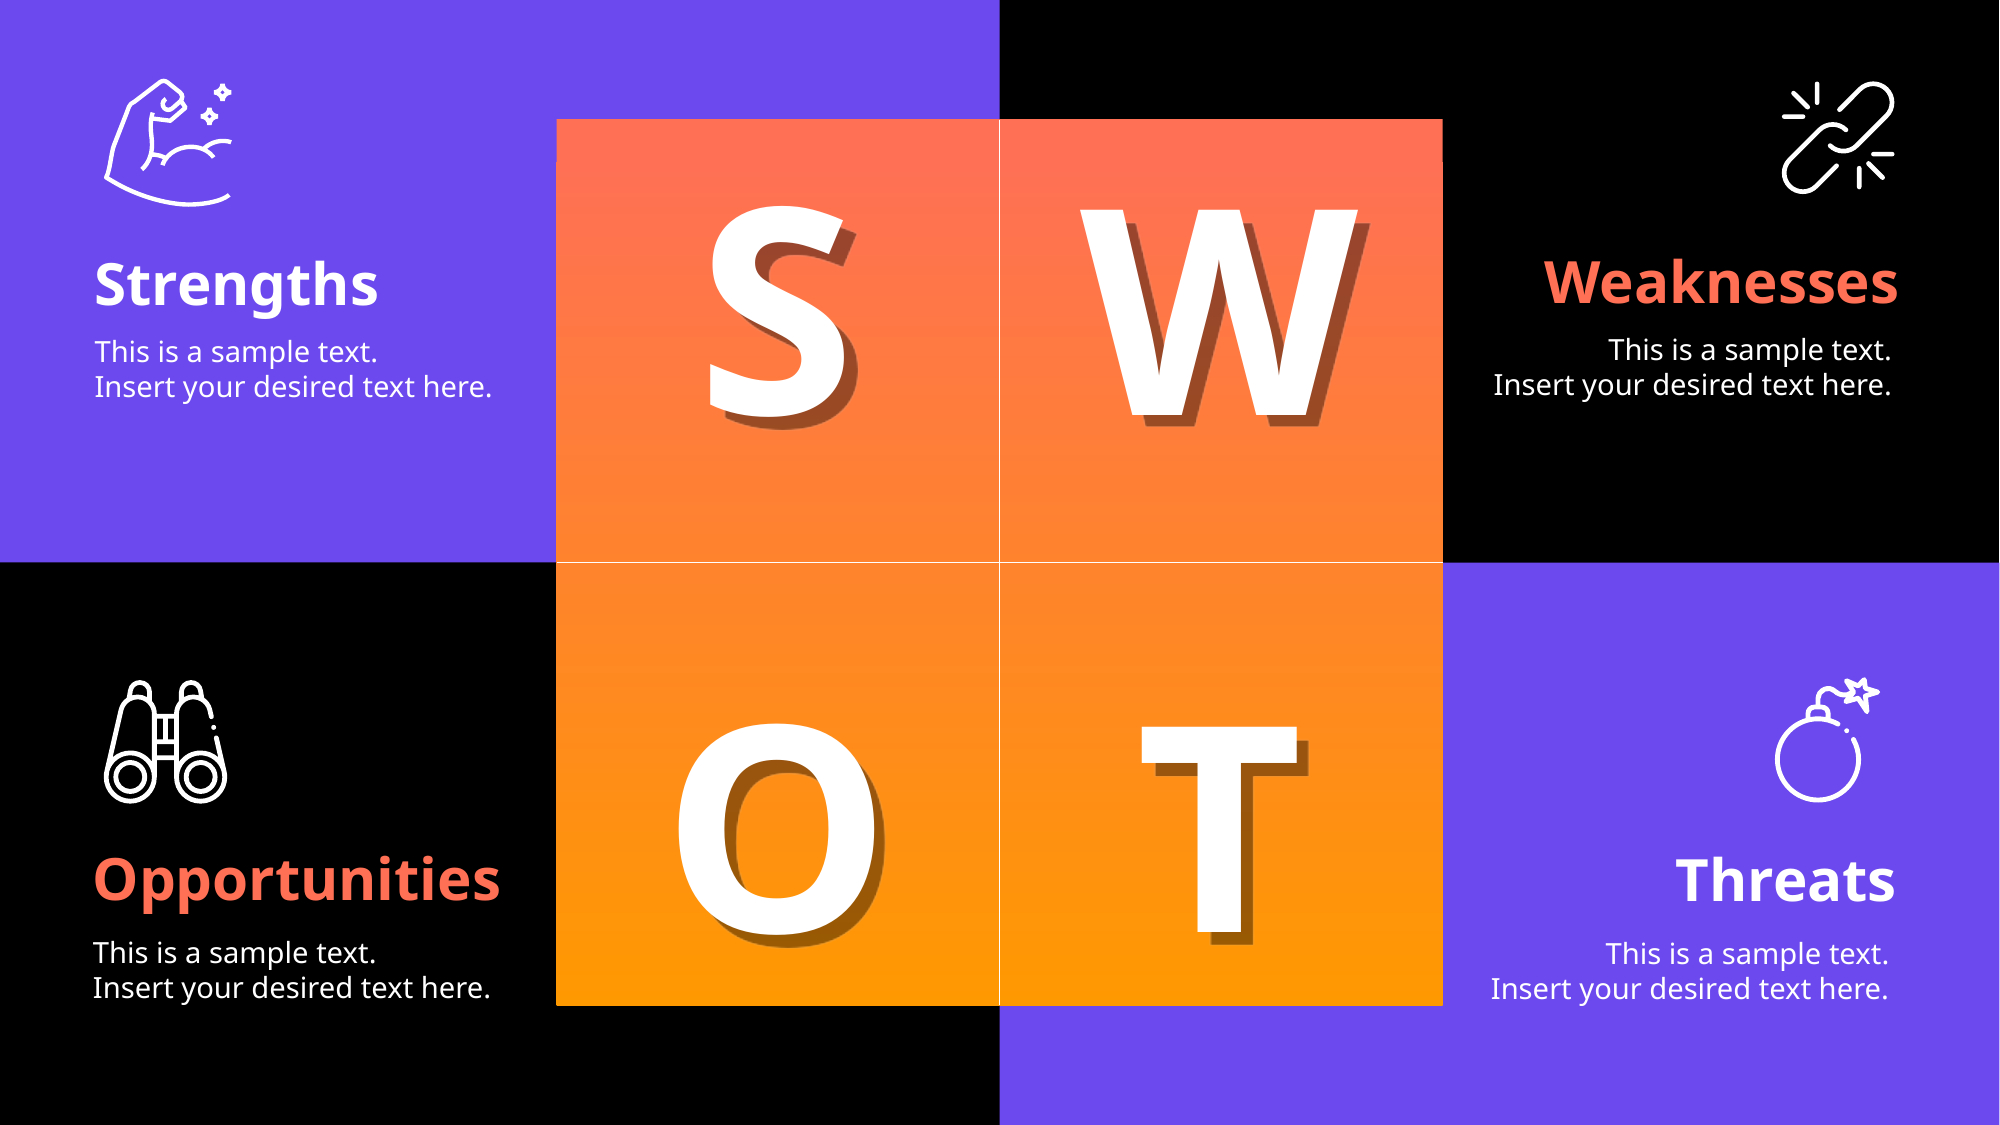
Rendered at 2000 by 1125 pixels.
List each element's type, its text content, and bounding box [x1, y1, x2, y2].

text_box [1774, 676, 1881, 803]
text_box This is a sample text. Insert your desired text here. [92, 934, 553, 1005]
text_box Weaknesses [1446, 244, 1900, 315]
text_box Opportunities [92, 841, 553, 912]
text_box O [648, 637, 907, 997]
text_box [555, 117, 1445, 1007]
text_box W [1065, 120, 1374, 480]
text_box This is a sample text. Insert your desired text here. [1446, 331, 1900, 402]
text_box S [683, 119, 872, 480]
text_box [103, 77, 233, 207]
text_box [1779, 79, 1897, 195]
text_box T [1121, 637, 1318, 997]
text_box This is a sample text. Insert your desired text here. [94, 333, 554, 404]
text_box Threats [1443, 842, 1897, 913]
text_box This is a sample text. Insert your desired text here. [1443, 934, 1897, 1005]
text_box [103, 679, 228, 804]
text_box Strengths [94, 247, 554, 318]
